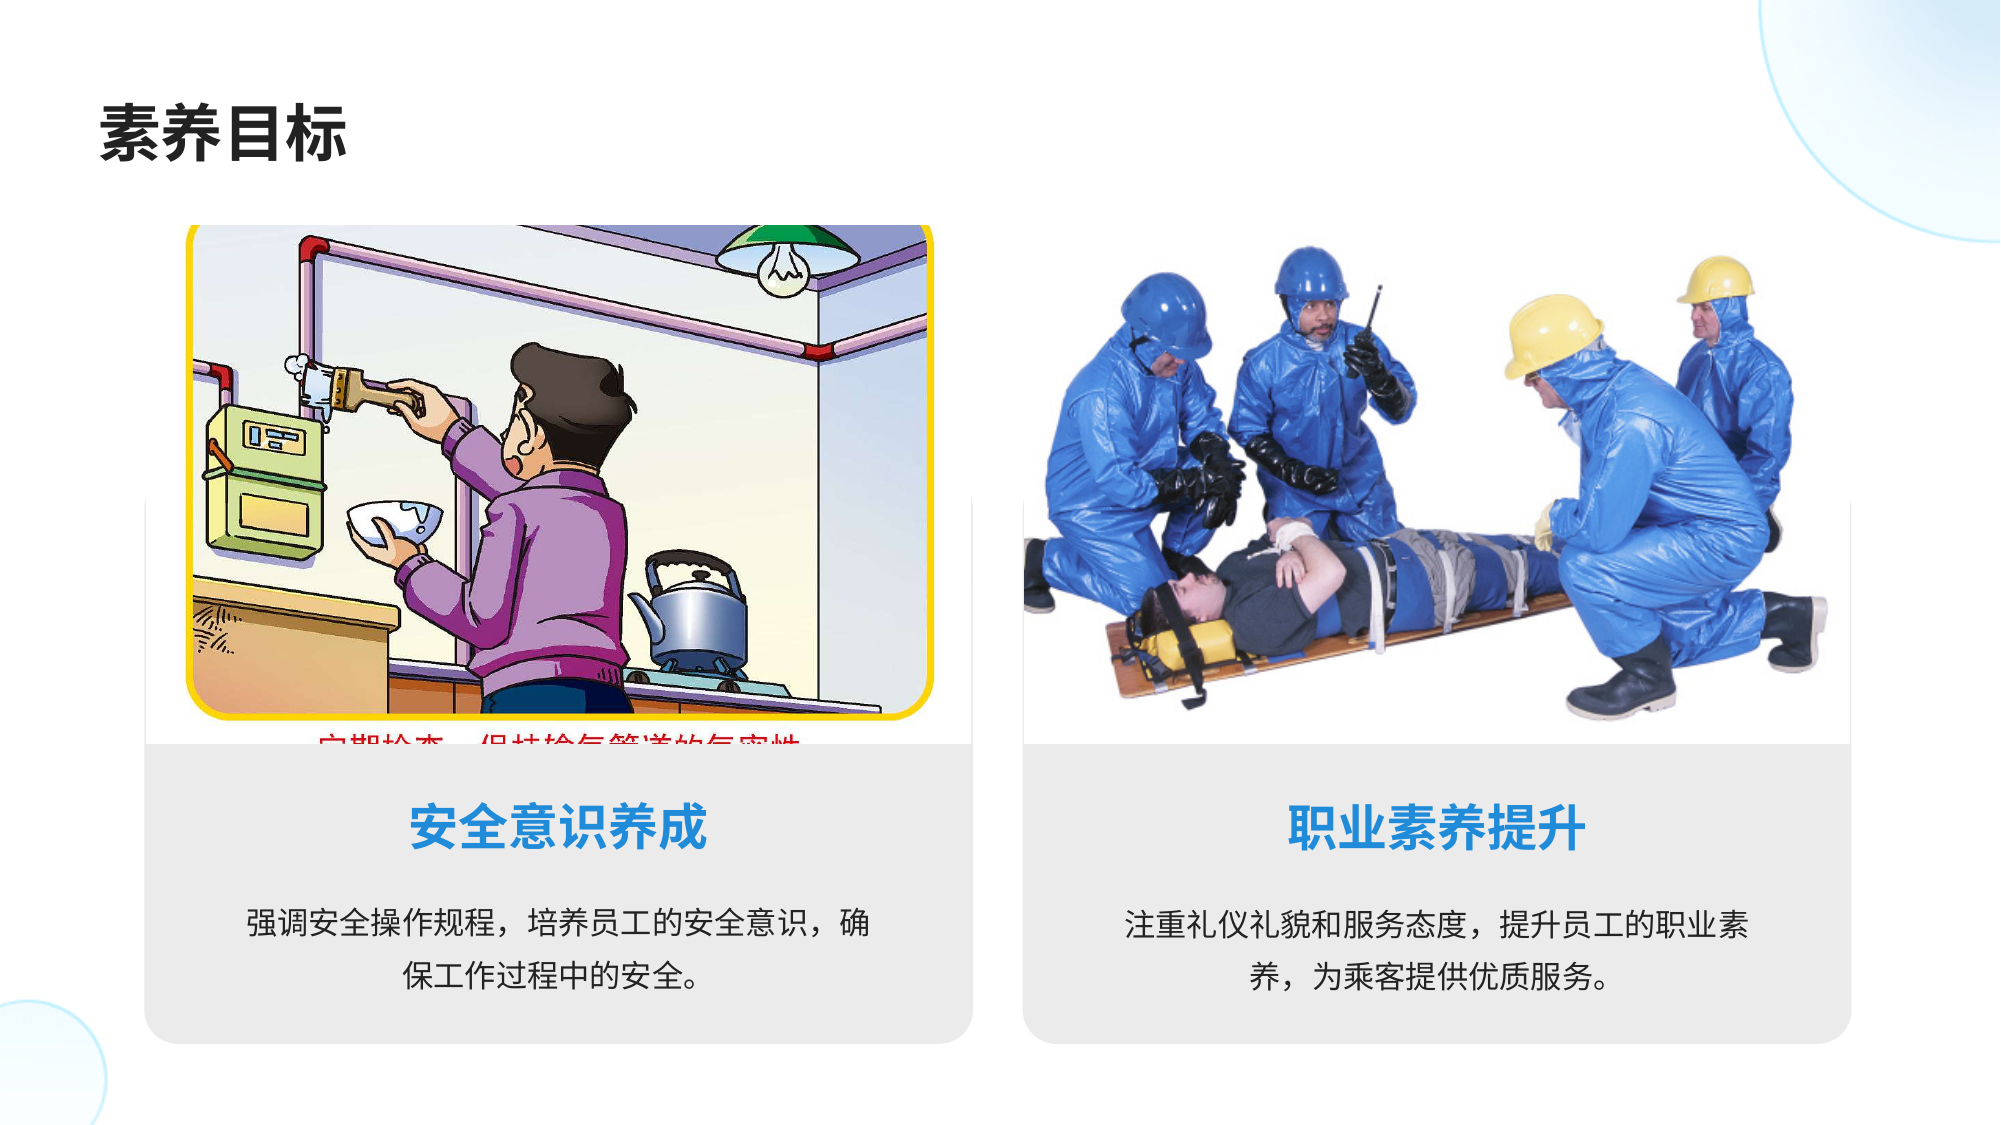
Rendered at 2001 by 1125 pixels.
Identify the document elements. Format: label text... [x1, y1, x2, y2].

text_box 安全意识养成 [226, 779, 891, 860]
text_box 强调安全操作规程，培养员工的安全意识，确保工作过程中的安全。 [226, 883, 891, 1019]
text_box 职业素养提升 [1104, 780, 1770, 862]
text_box 素养目标 [78, 43, 1922, 189]
text_box [144, 750, 974, 1044]
text_box 注重礼仪礼貌和服务态度，提升员工的职业素养，为乘客提供优质服务。 [1104, 884, 1770, 1020]
text_box [1022, 750, 1852, 1044]
picture [0, 0, 2001, 1125]
